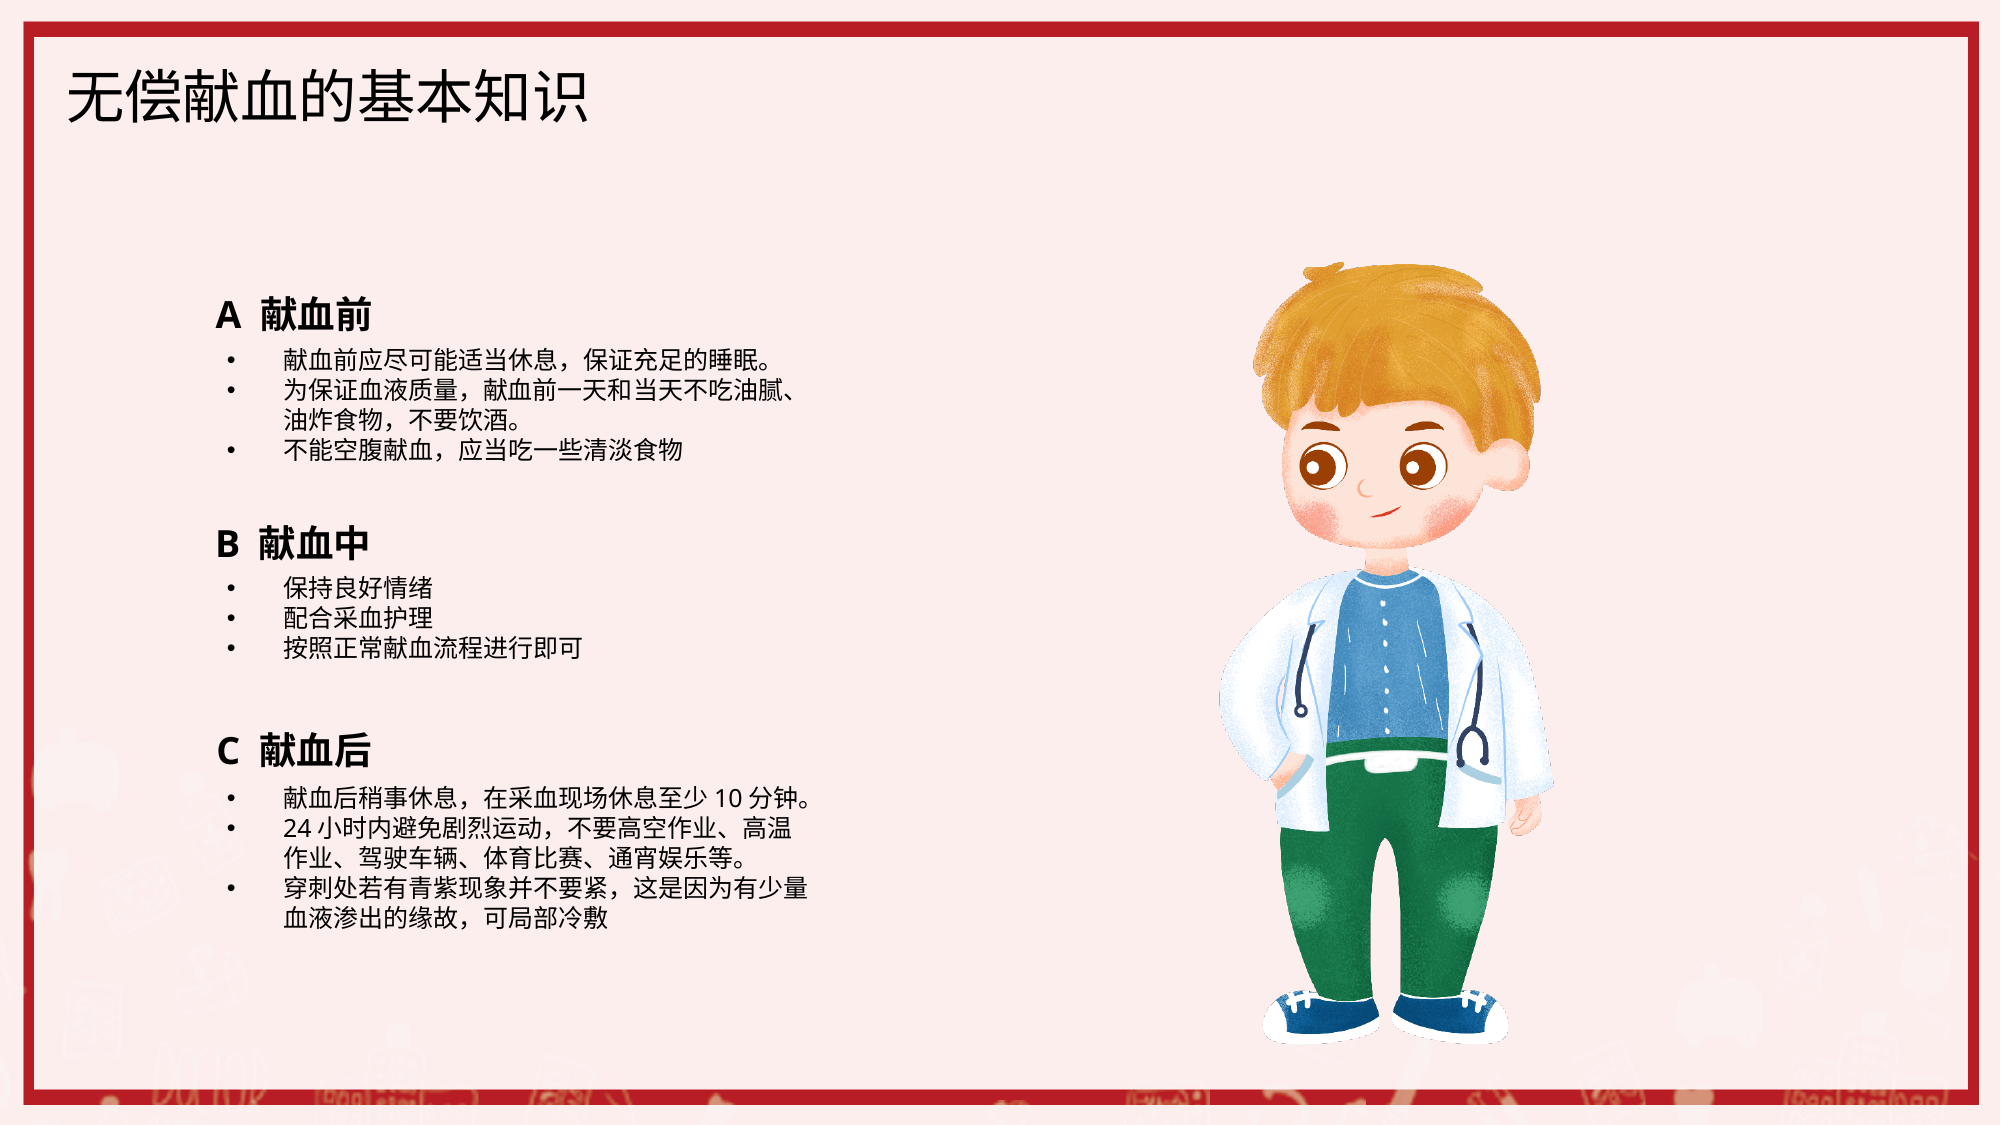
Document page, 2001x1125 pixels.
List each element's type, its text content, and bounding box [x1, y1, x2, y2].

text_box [208, 719, 828, 943]
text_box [208, 284, 843, 474]
text_box 无偿献血的基本知识 [51, 52, 829, 138]
picture [0, 0, 2000, 1125]
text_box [208, 512, 898, 672]
